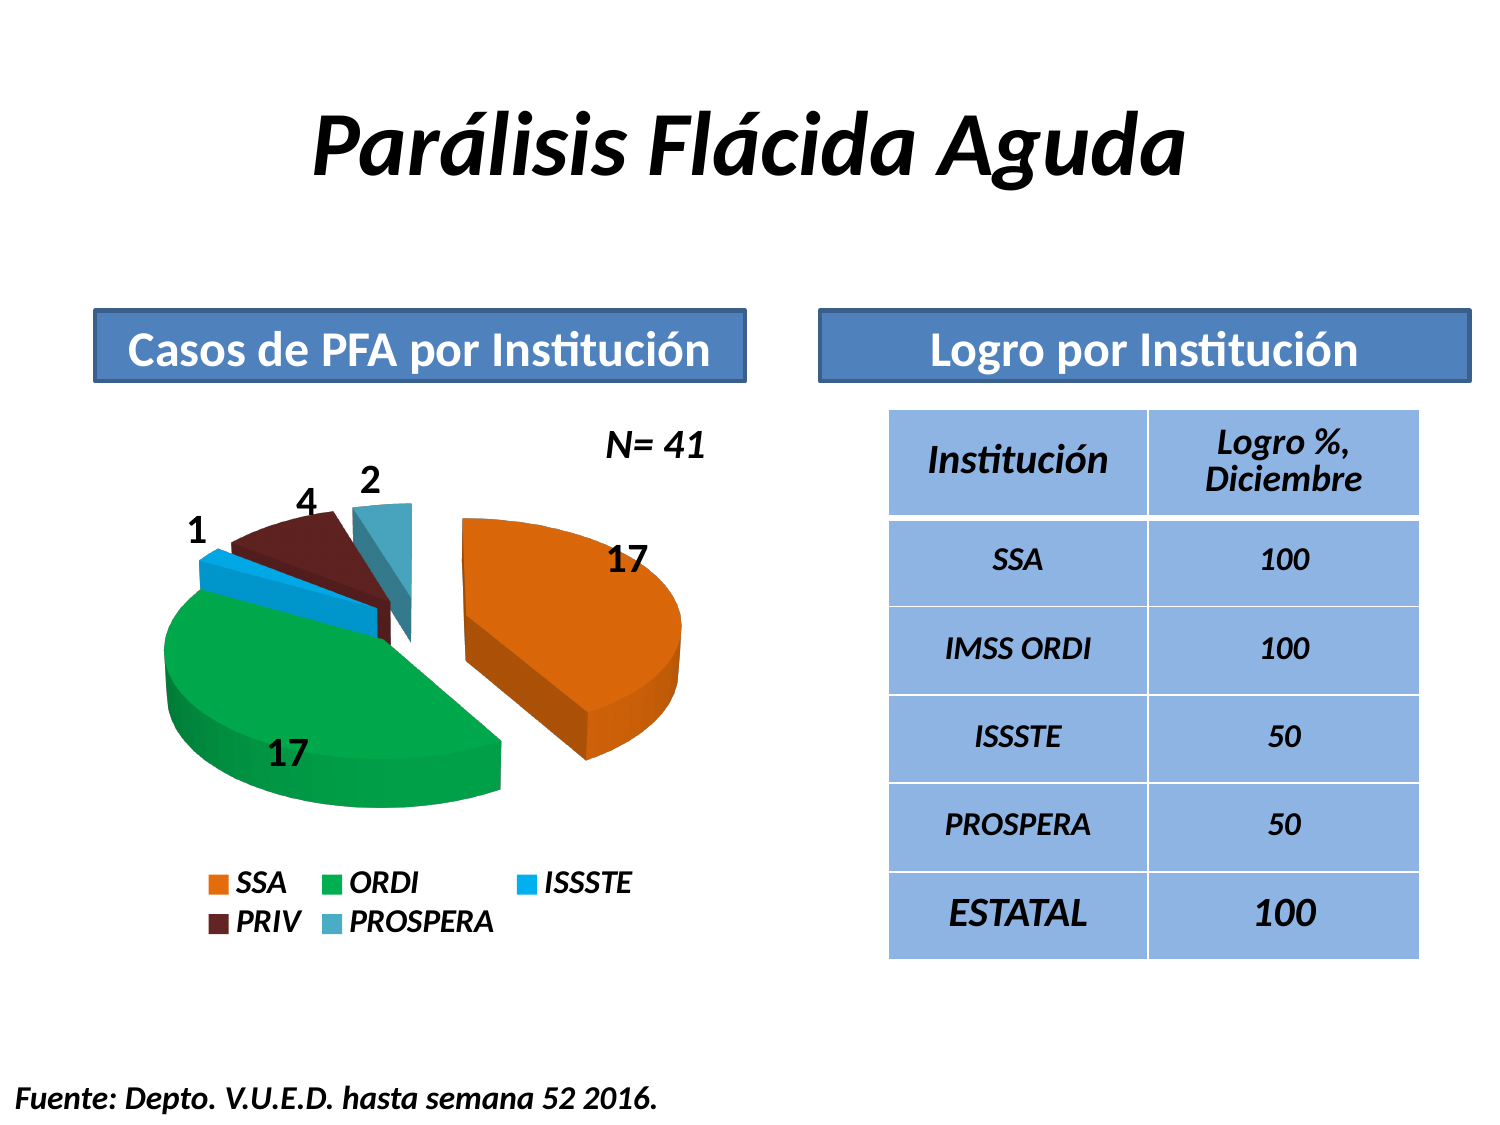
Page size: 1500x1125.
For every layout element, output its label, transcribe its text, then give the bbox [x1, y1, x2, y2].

table_header Institución [889, 410, 1147, 515]
table_cell 100 [1149, 521, 1419, 606]
text_box Logro por Institución [818, 308, 1472, 383]
text_box Fuente: Depto. V.U.E.D. hasta semana 52 2016. [0, 1068, 857, 1124]
table_cell 50 [1149, 696, 1419, 782]
table_cell SSA [889, 521, 1147, 606]
table_cell PROSPERA [889, 784, 1147, 871]
table_cell IMSS ORDI [889, 607, 1147, 694]
table_cell ESTATAL [889, 873, 1147, 959]
table_cell 50 [1149, 784, 1419, 871]
table_cell 100 [1149, 873, 1419, 959]
table_header Logro %, Diciembre [1149, 410, 1419, 515]
chart [58, 353, 782, 948]
title Parálisis Flácida Aguda [75, 45, 1425, 233]
text_box Casos de PFA por Institución [93, 308, 747, 352]
table_cell 100 [1149, 607, 1419, 694]
table_cell ISSSTE [889, 696, 1147, 782]
